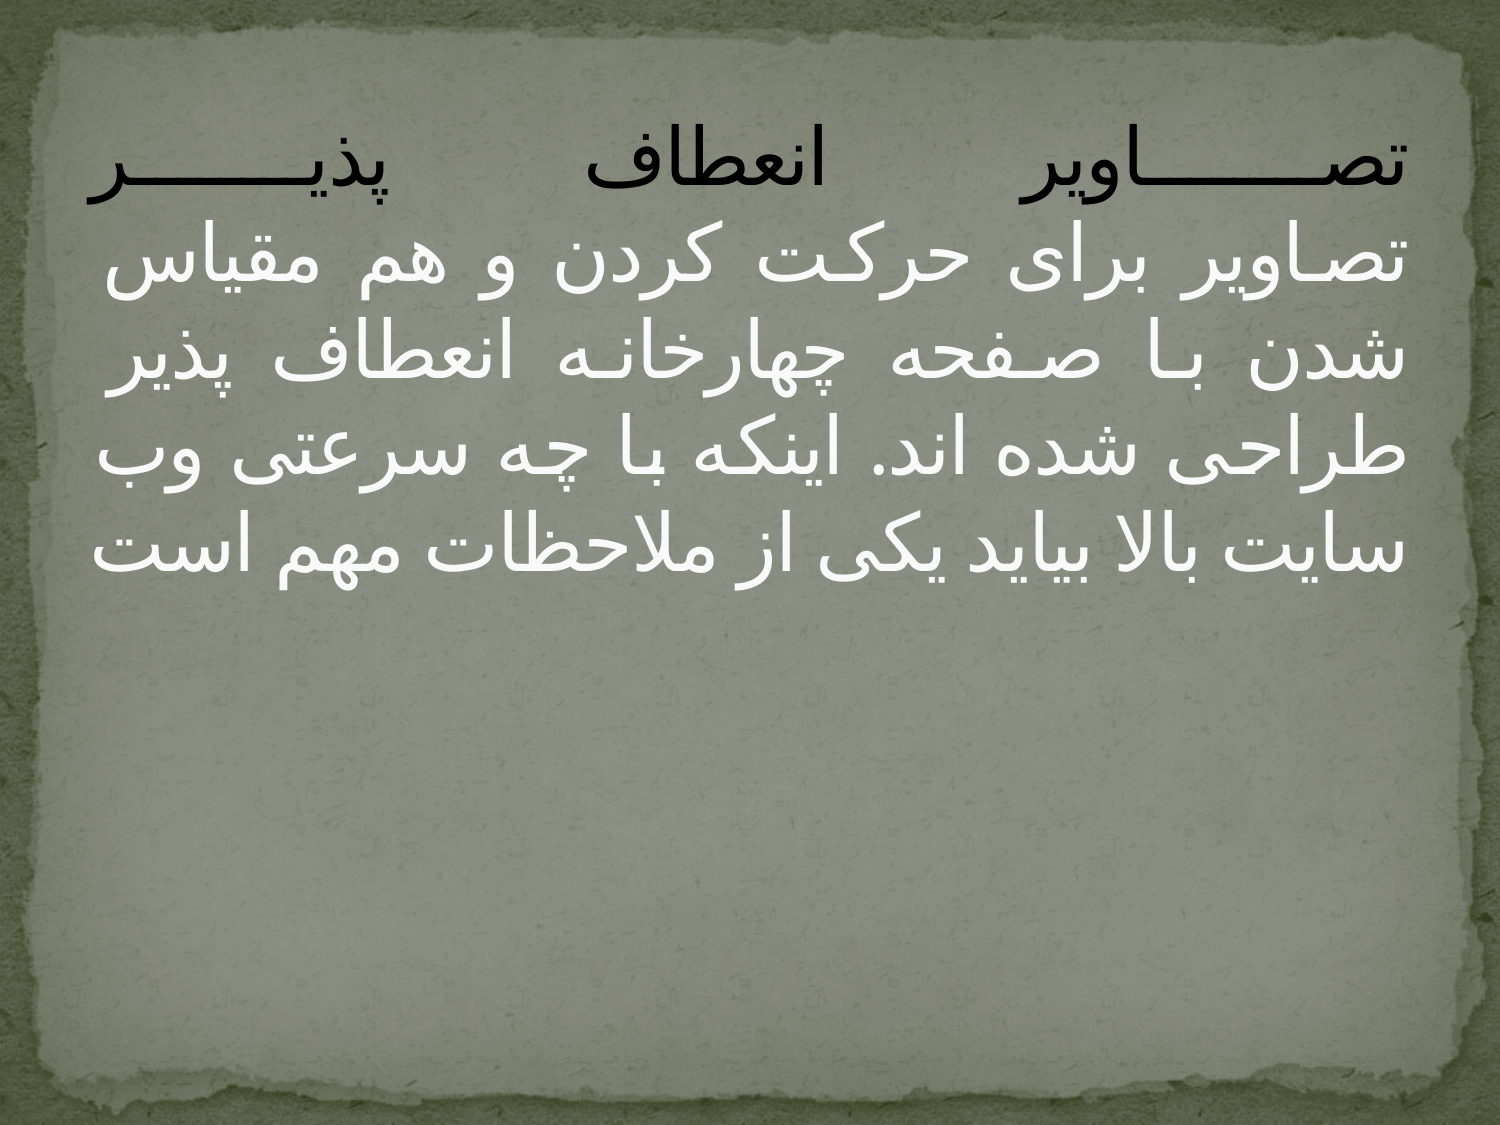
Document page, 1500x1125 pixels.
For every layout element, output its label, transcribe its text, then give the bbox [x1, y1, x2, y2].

title تصاویر انعطاف پذیر تصاویر برای حرکت کردن و هم مقیاس شدن با صفحه چهارخانه انعطاف پذیر طراحی شده اند. اینکه با چه سرعتی وب سایت بالا بیاید یکی از ملاحظات مهم است [74, 24, 1425, 692]
